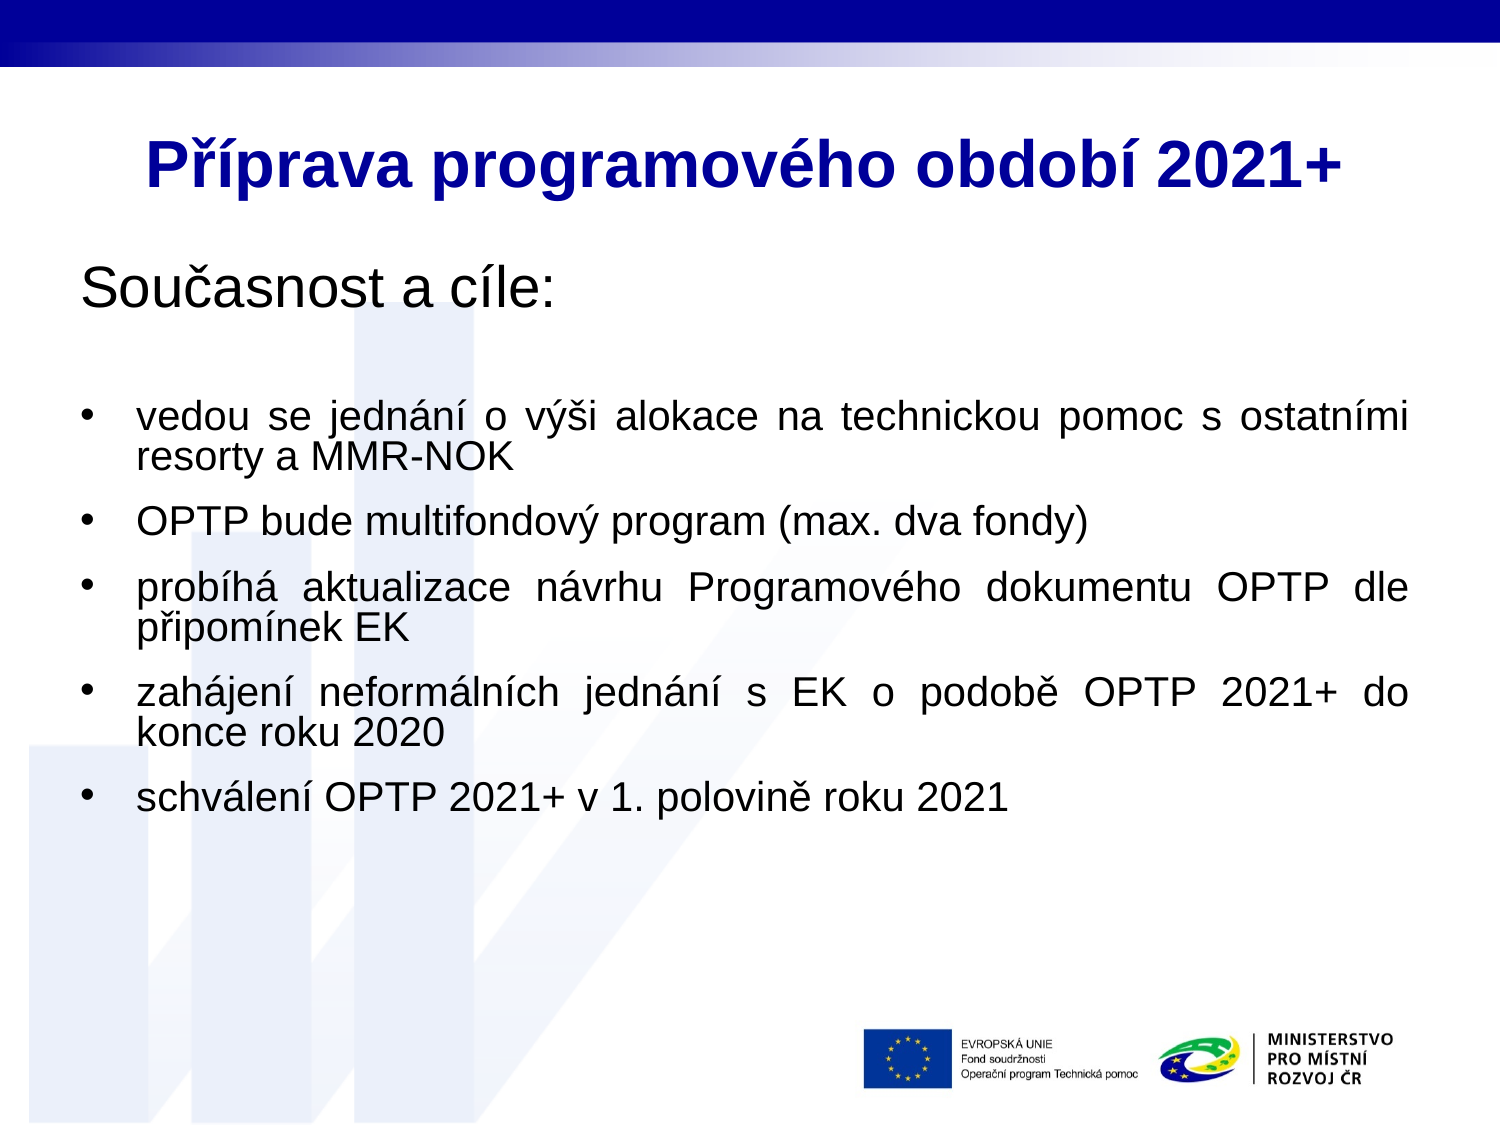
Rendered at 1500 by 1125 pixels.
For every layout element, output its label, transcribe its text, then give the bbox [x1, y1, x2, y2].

title Příprava programového období 2021+ [64, 113, 1425, 197]
picture [29, 302, 1412, 1125]
list Současnost a cíle: vedou se jednání o výši alokace na technickou pomoc s ostatními resorty a MMR-NOK OPTP bude multifondový program (max. dva fondy) probíhá aktualizace návrhu Programového dokumentu OPTP dle připomínek EK zahájení neformálních jednání s EK o podobě OPTP 2021+ do konce roku 2020 schválení OPTP 2021+ v 1. polovině roku 2021 [64, 255, 1425, 1012]
